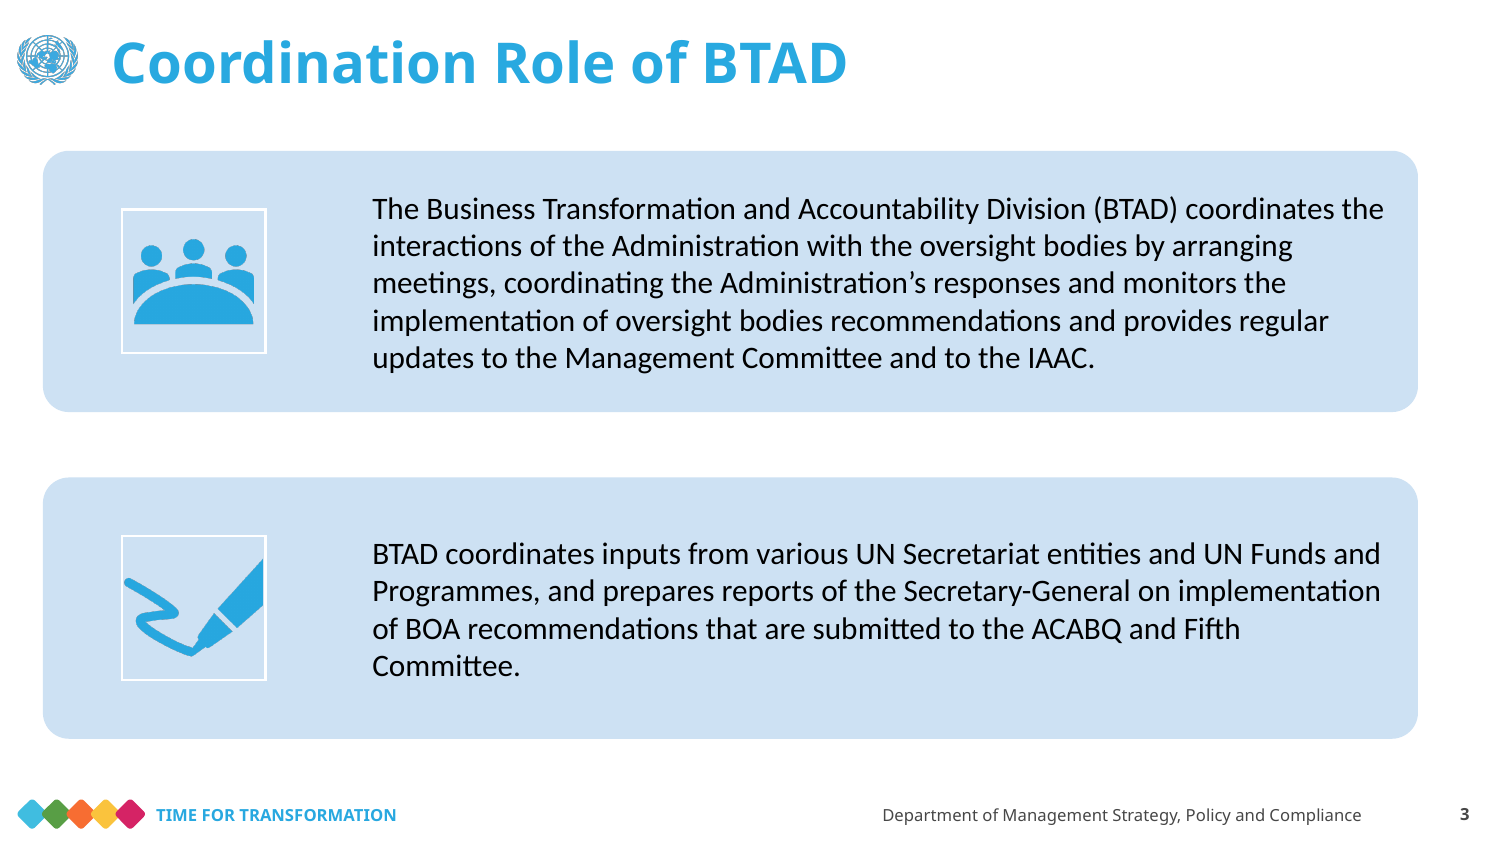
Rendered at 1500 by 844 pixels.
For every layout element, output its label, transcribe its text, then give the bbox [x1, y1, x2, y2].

slide_number 3 [1418, 792, 1485, 838]
picture [17, 35, 42, 85]
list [42, 9, 1418, 844]
